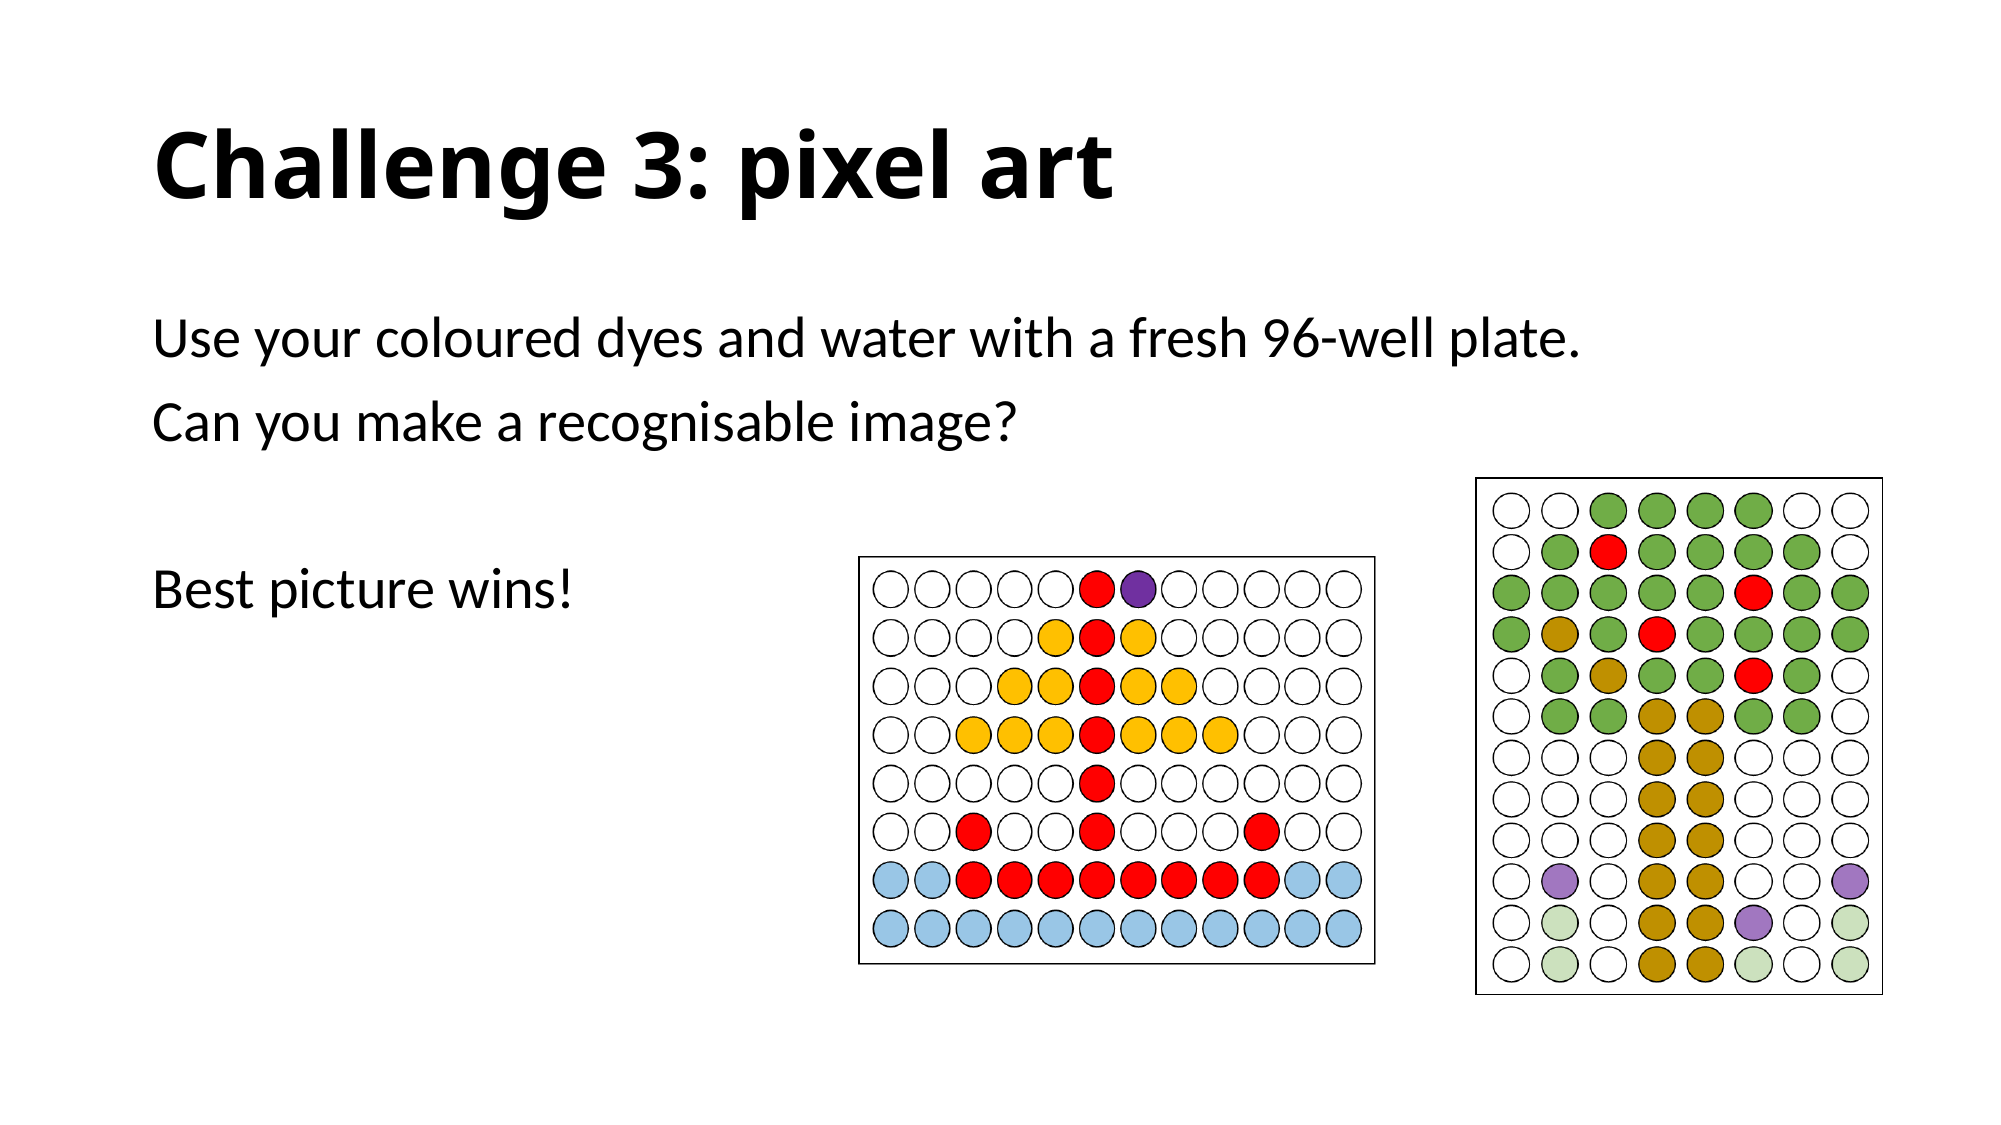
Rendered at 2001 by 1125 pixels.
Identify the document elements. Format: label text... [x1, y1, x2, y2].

list Use your coloured dyes and water with a fresh 96-well plate. Can you make a recognisable image? Best picture wins! [137, 299, 1863, 1014]
picture [858, 477, 1883, 995]
title Challenge 3: pixel art [137, 59, 1863, 278]
